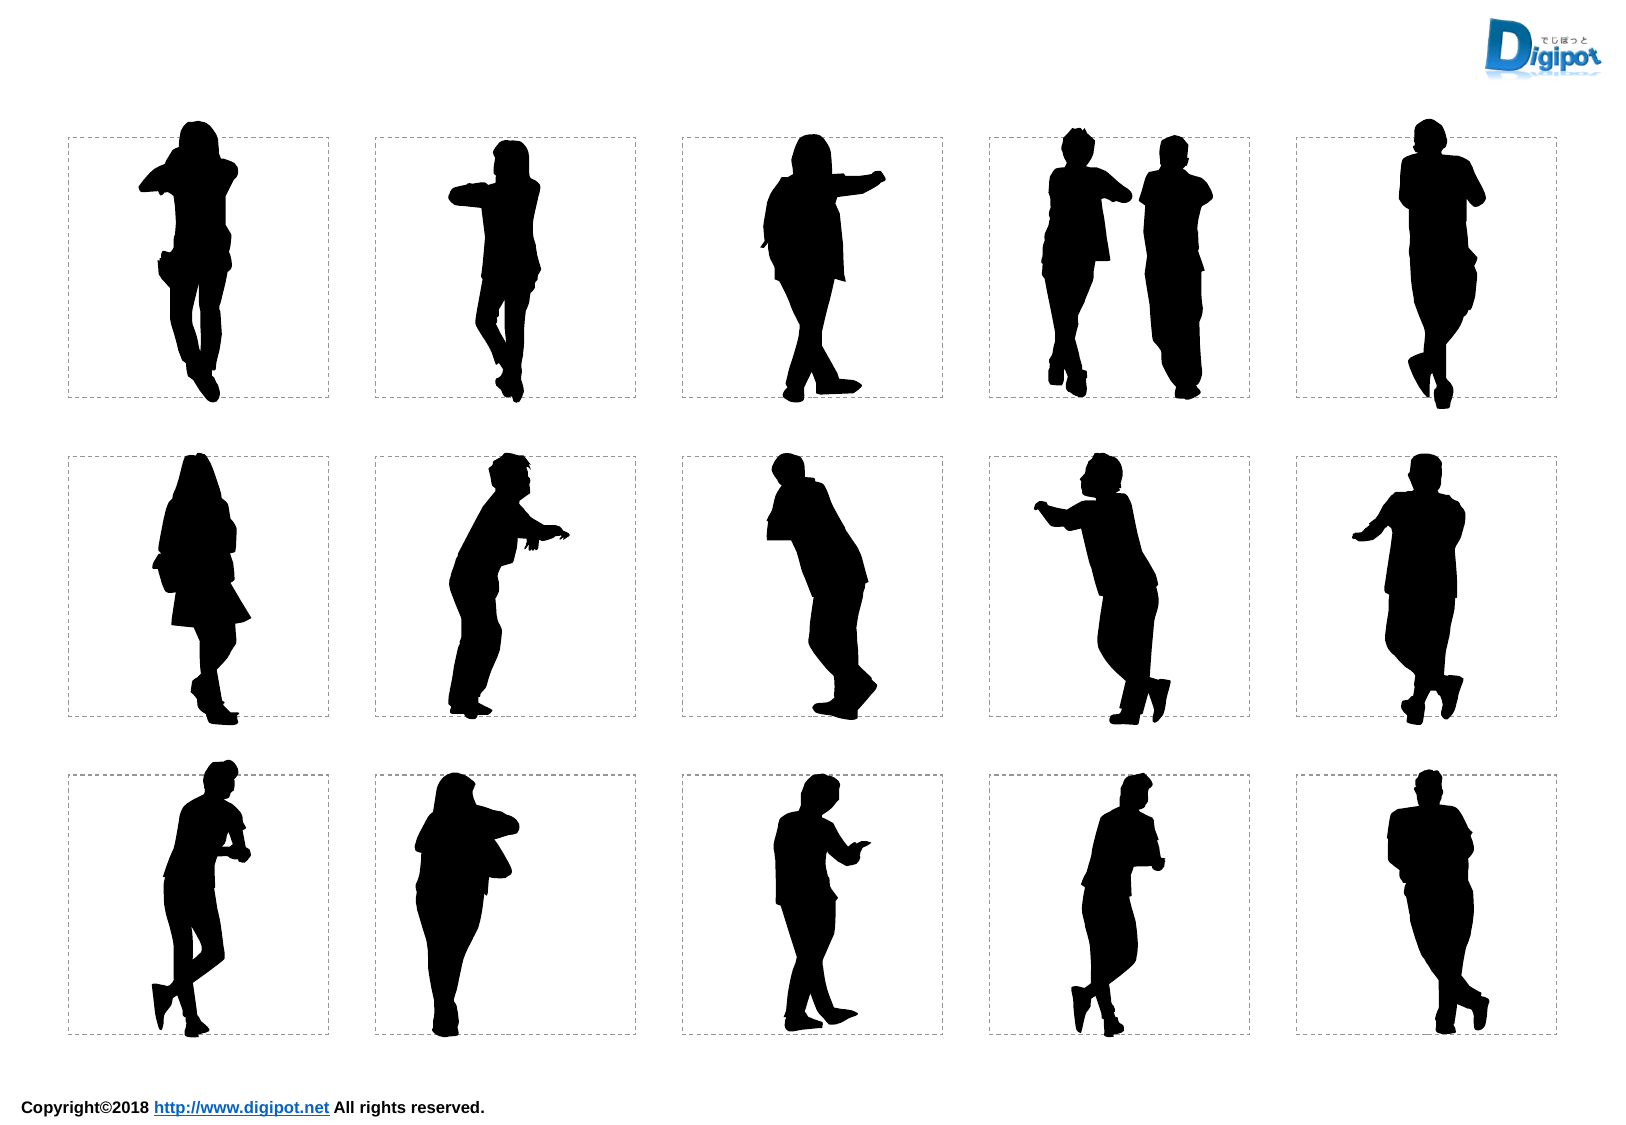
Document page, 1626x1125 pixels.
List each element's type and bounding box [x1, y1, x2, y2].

text_box [138, 120, 239, 403]
text_box [766, 453, 878, 720]
text_box [414, 772, 520, 1038]
text_box [448, 140, 542, 403]
text_box [1041, 127, 1133, 397]
picture [1485, 18, 1602, 82]
text_box [1071, 772, 1166, 1038]
text_box [773, 773, 872, 1032]
text_box [152, 452, 252, 726]
text_box [1033, 452, 1171, 725]
text_box [1138, 135, 1213, 400]
text_box [151, 759, 251, 1038]
text_box [1398, 118, 1486, 409]
text_box [1352, 453, 1466, 725]
text_box [448, 452, 570, 720]
text_box [1386, 769, 1490, 1034]
text_box [760, 134, 886, 403]
